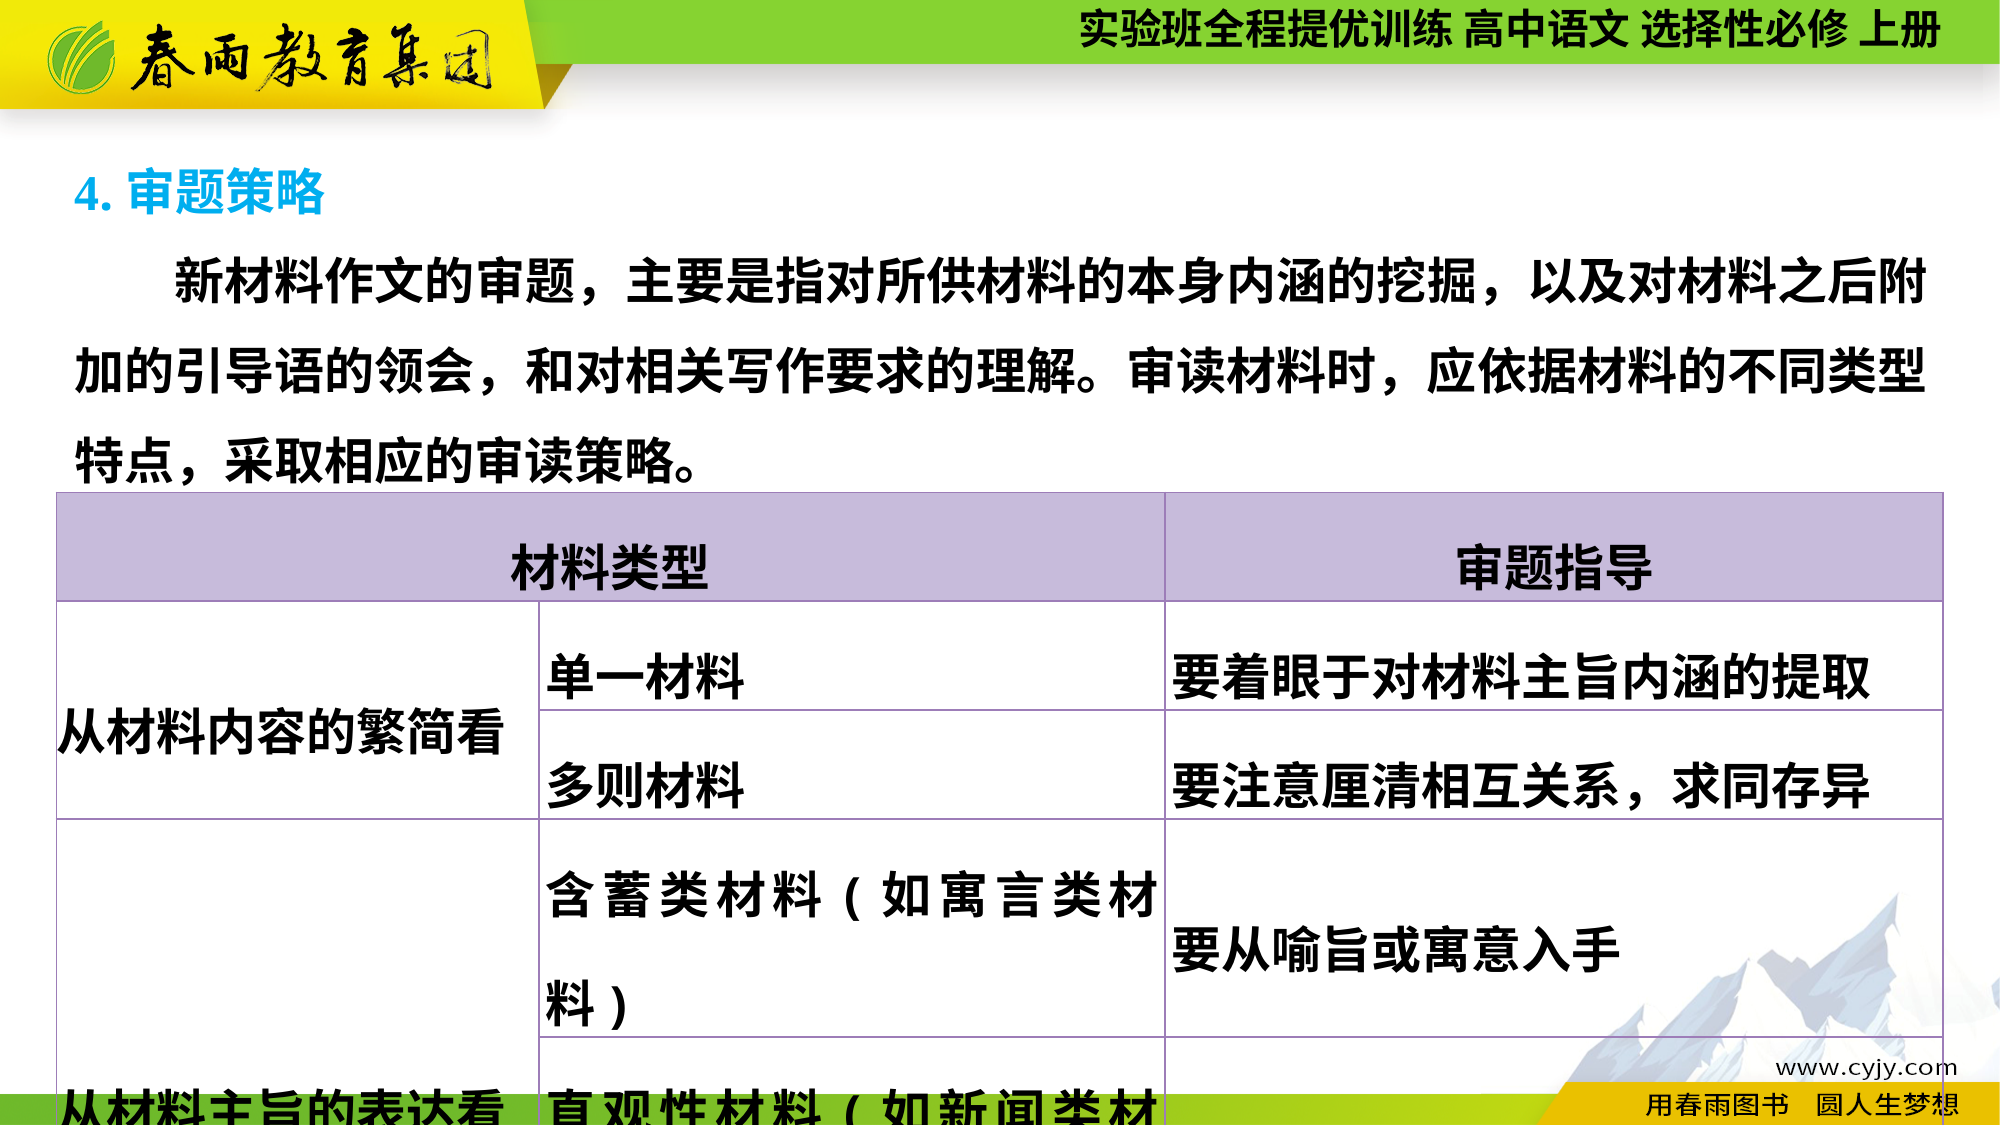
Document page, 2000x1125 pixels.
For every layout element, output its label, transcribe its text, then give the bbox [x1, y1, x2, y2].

table_cell 直观性材料(如新闻类材料) [540, 1038, 1164, 1125]
table_cell 要着眼于对材料主旨内涵的提取 [1166, 602, 1942, 709]
table_cell 要注意厘清相互关系，求同存异 [1166, 711, 1942, 818]
table_cell 从材料内容的繁简看 [57, 602, 538, 818]
table_header 审题指导 [1166, 493, 1942, 600]
list 4.审题策略 新材料作文的审题，主要是指对所供材料的本身内涵的挖掘，以及对材料之后附加的引导语的领会，和对相关写作要求的理解。审读材料时，应依据材料的不同类型特点，采取相应的审读策略。 [59, 122, 1944, 492]
table_cell 单一材料 [540, 602, 1164, 709]
table_header 材料类型 [57, 493, 1164, 600]
picture [0, 0, 2000, 1125]
table_cell 含蓄类材料(如寓言类材料) [540, 820, 1164, 1036]
table_cell 要从喻旨或寓意入手 [1166, 820, 1942, 1036]
table_cell 从材料主旨的表达看 [57, 820, 538, 1125]
table_cell 多则材料 [540, 711, 1164, 818]
table_cell 透过现象看本质，提炼出观点 [1166, 1038, 1942, 1125]
